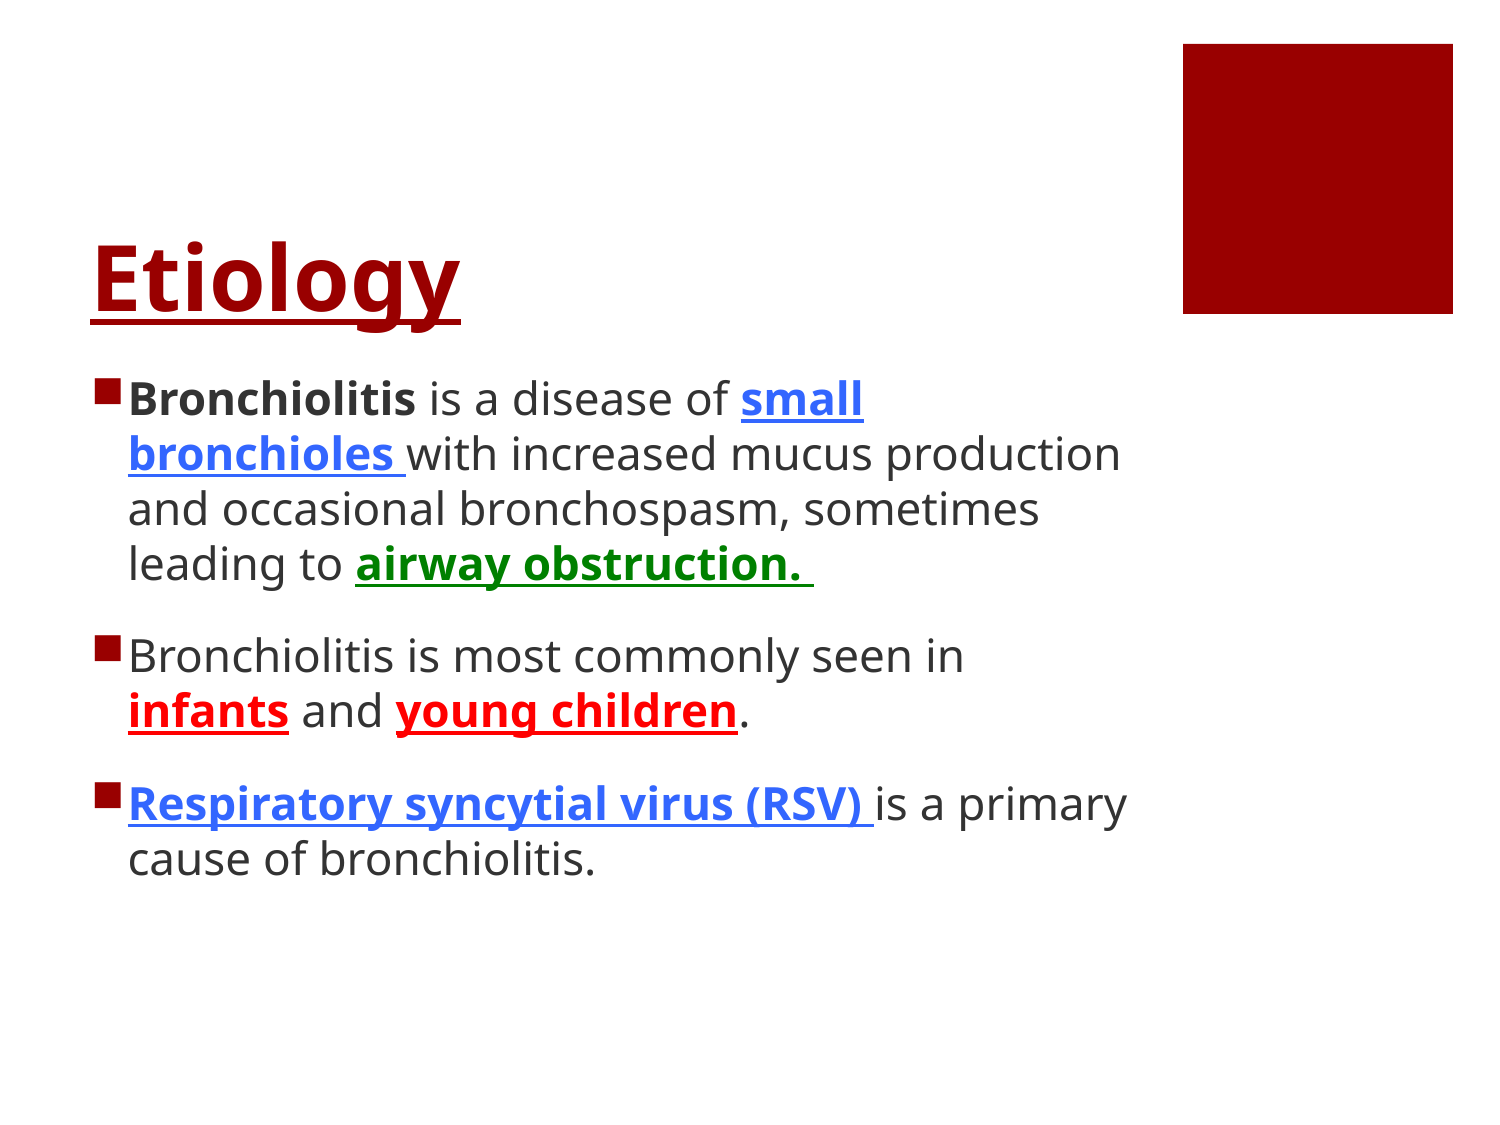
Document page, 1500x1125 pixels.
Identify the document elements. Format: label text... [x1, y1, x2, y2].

list Bronchiolitis is a disease of small bronchioles with increased mucus production and occasional bronchospasm, sometimes leading to airway obstruction. Bronchiolitis is most commonly seen in infants and young children. Respiratory syncytial virus (RSV) is a primary cause of bronchiolitis. [75, 362, 1143, 1005]
title Etiology [75, 149, 1143, 338]
